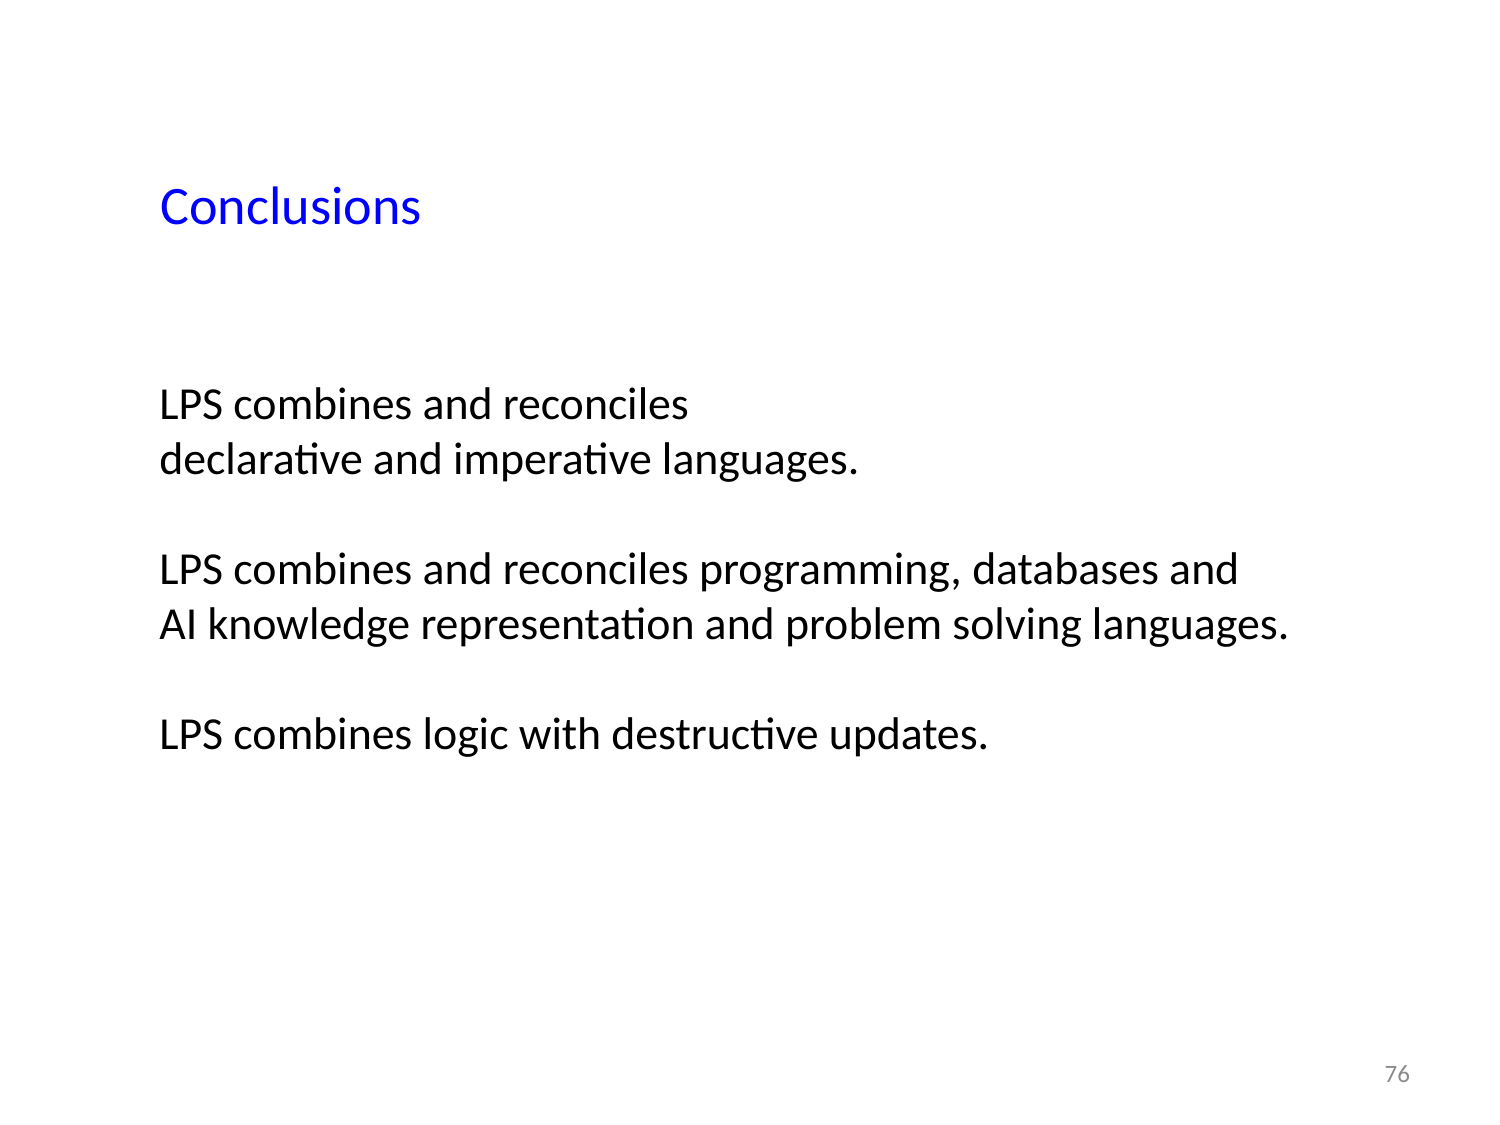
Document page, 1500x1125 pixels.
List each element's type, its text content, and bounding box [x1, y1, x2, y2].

slide_number 76 [1074, 1042, 1425, 1103]
title Conclusions [145, 138, 1496, 327]
list LPS combines and reconciles declarative and imperative languages. LPS combines and reconciles programming, databases and AI knowledge representation and problem solving languages. LPS combines logic with destructive updates. [159, 373, 1500, 828]
